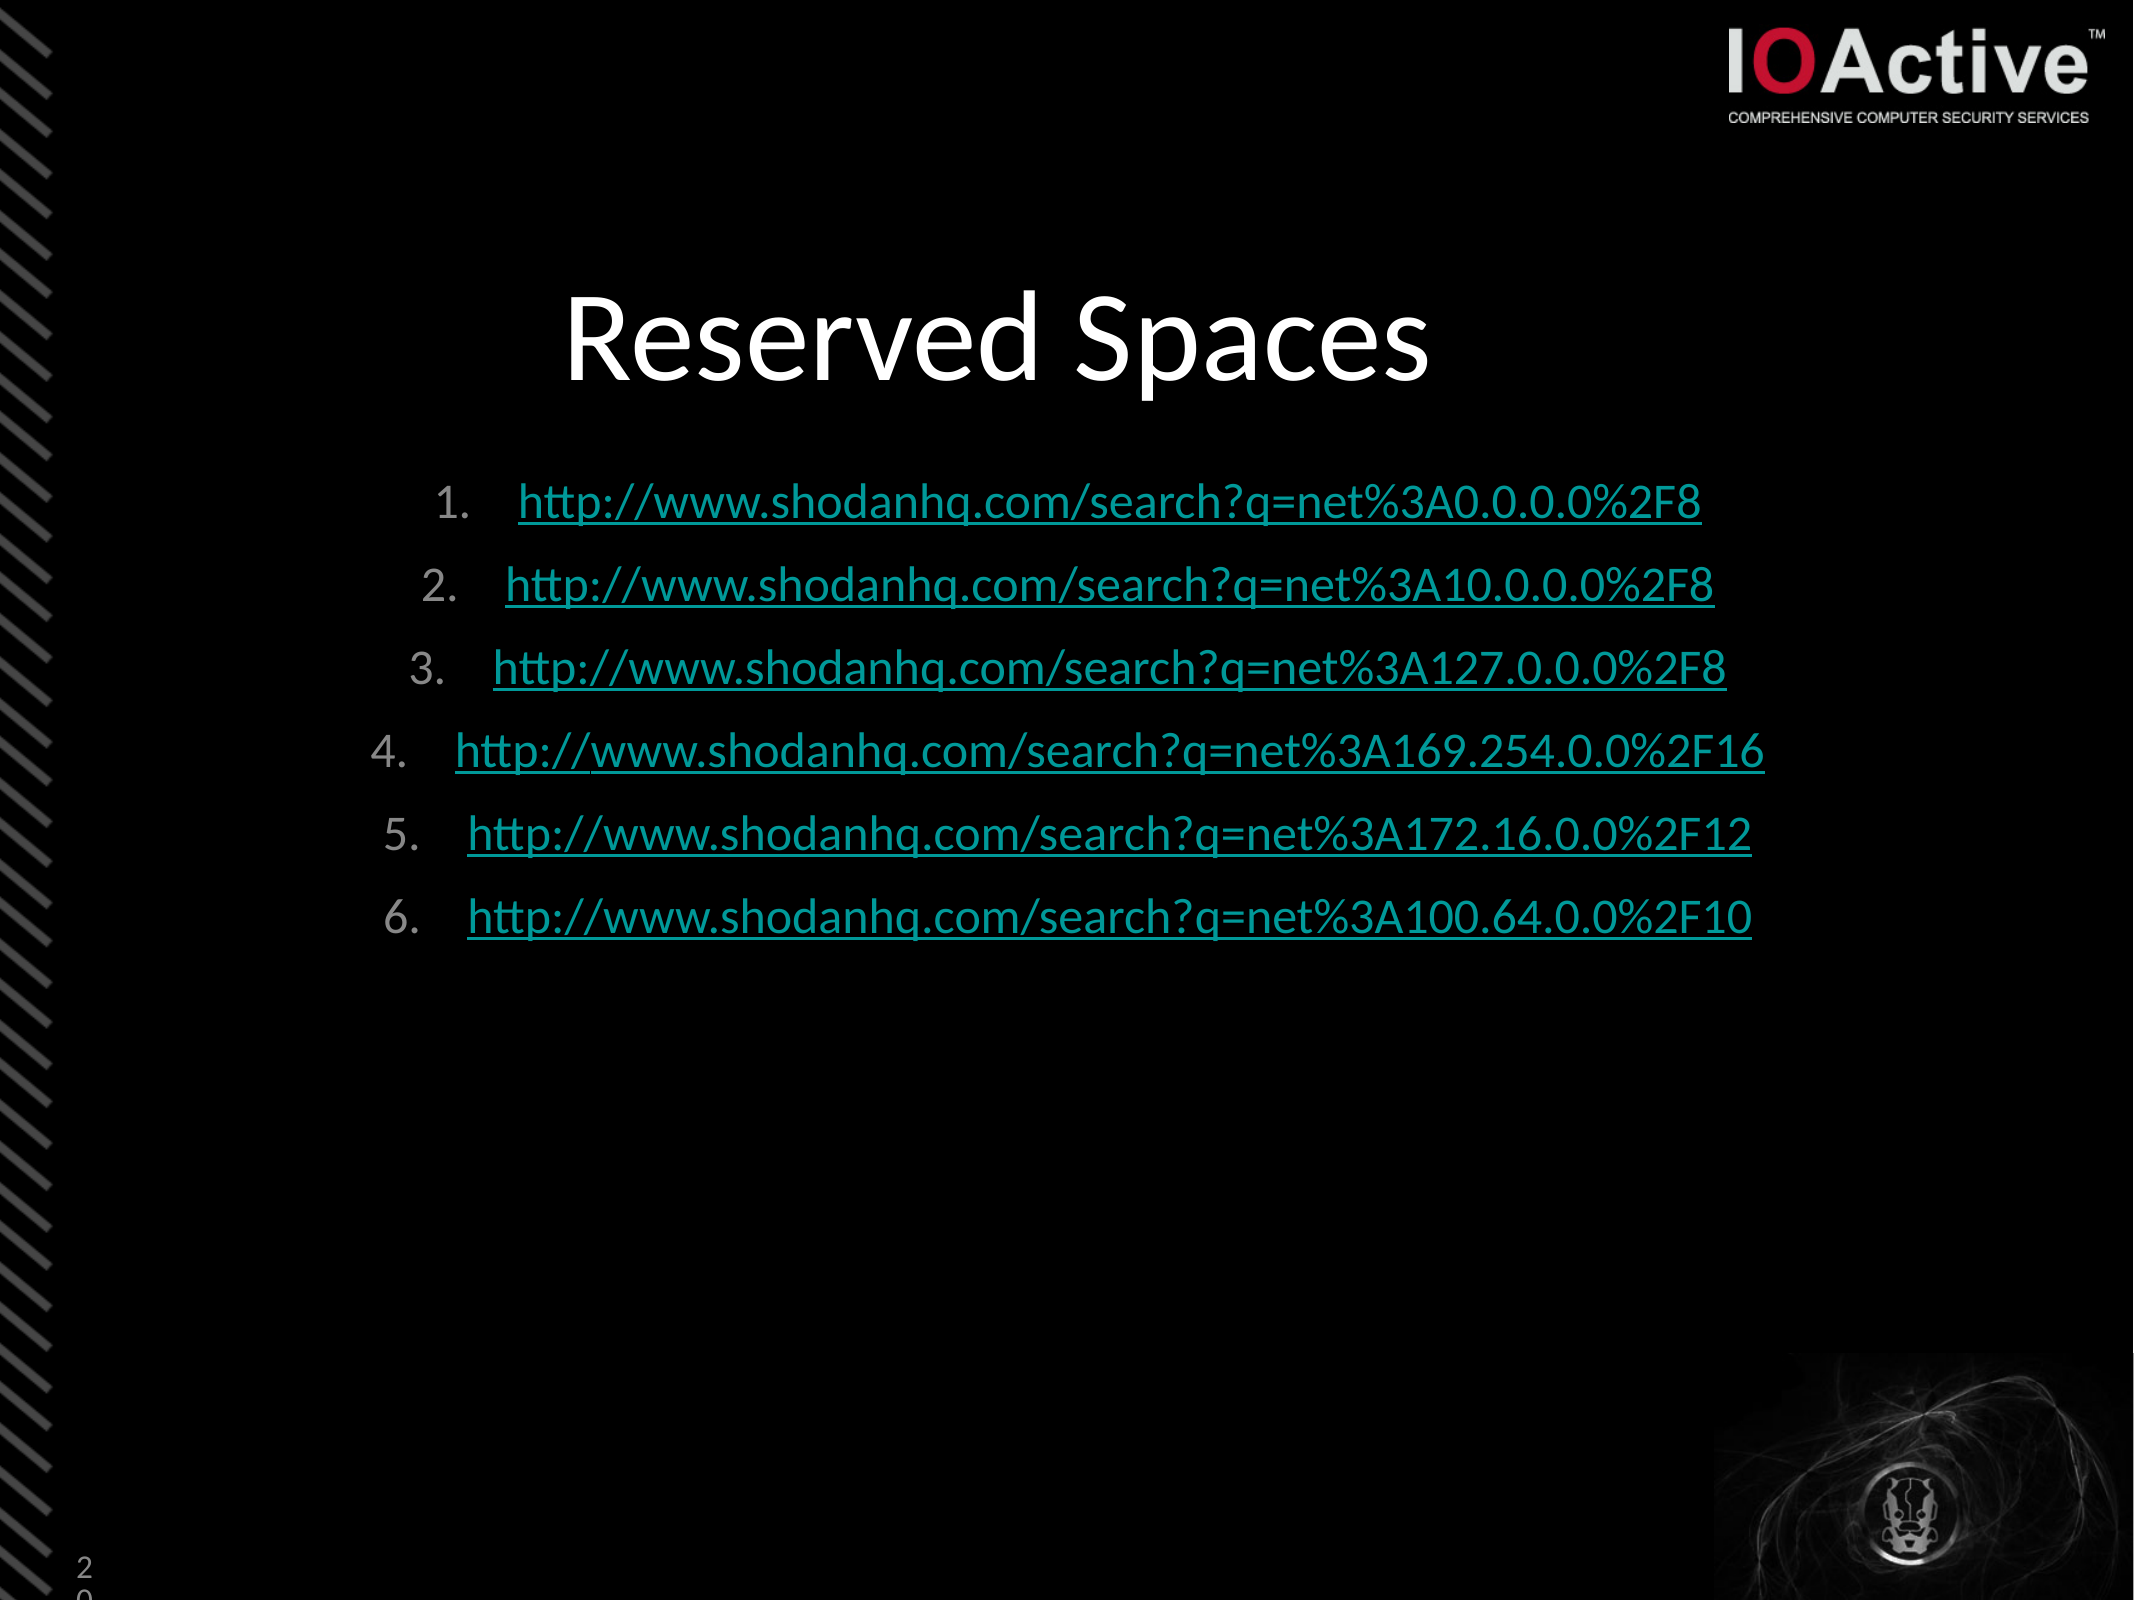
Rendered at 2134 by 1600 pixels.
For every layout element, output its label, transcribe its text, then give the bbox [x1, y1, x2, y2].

slide_number 20 [60, 1538, 110, 1592]
picture [1729, 24, 2105, 123]
title Reserved Spaces [91, 157, 1905, 500]
list http://www.shodanhq.com/search?q=net%3A0.0.0.0%2F8 http://www.shodanhq.com/search?q=net%3A10.0.0.0%2F8 http://www.shodanhq.com/search?q=net%3A127.0.0.0%2F8 http://www.shodanhq.com/search?q=net%3A169.254.0.0%2F16 http://www.shodanhq.com/search?q=net%3A172.16.0.0%2F12 http://www.shodanhq.com/search?q=net%3A100.64.0.0%2F10 [320, 462, 1815, 1315]
picture [1714, 1353, 2134, 1600]
picture [0, 0, 55, 1600]
